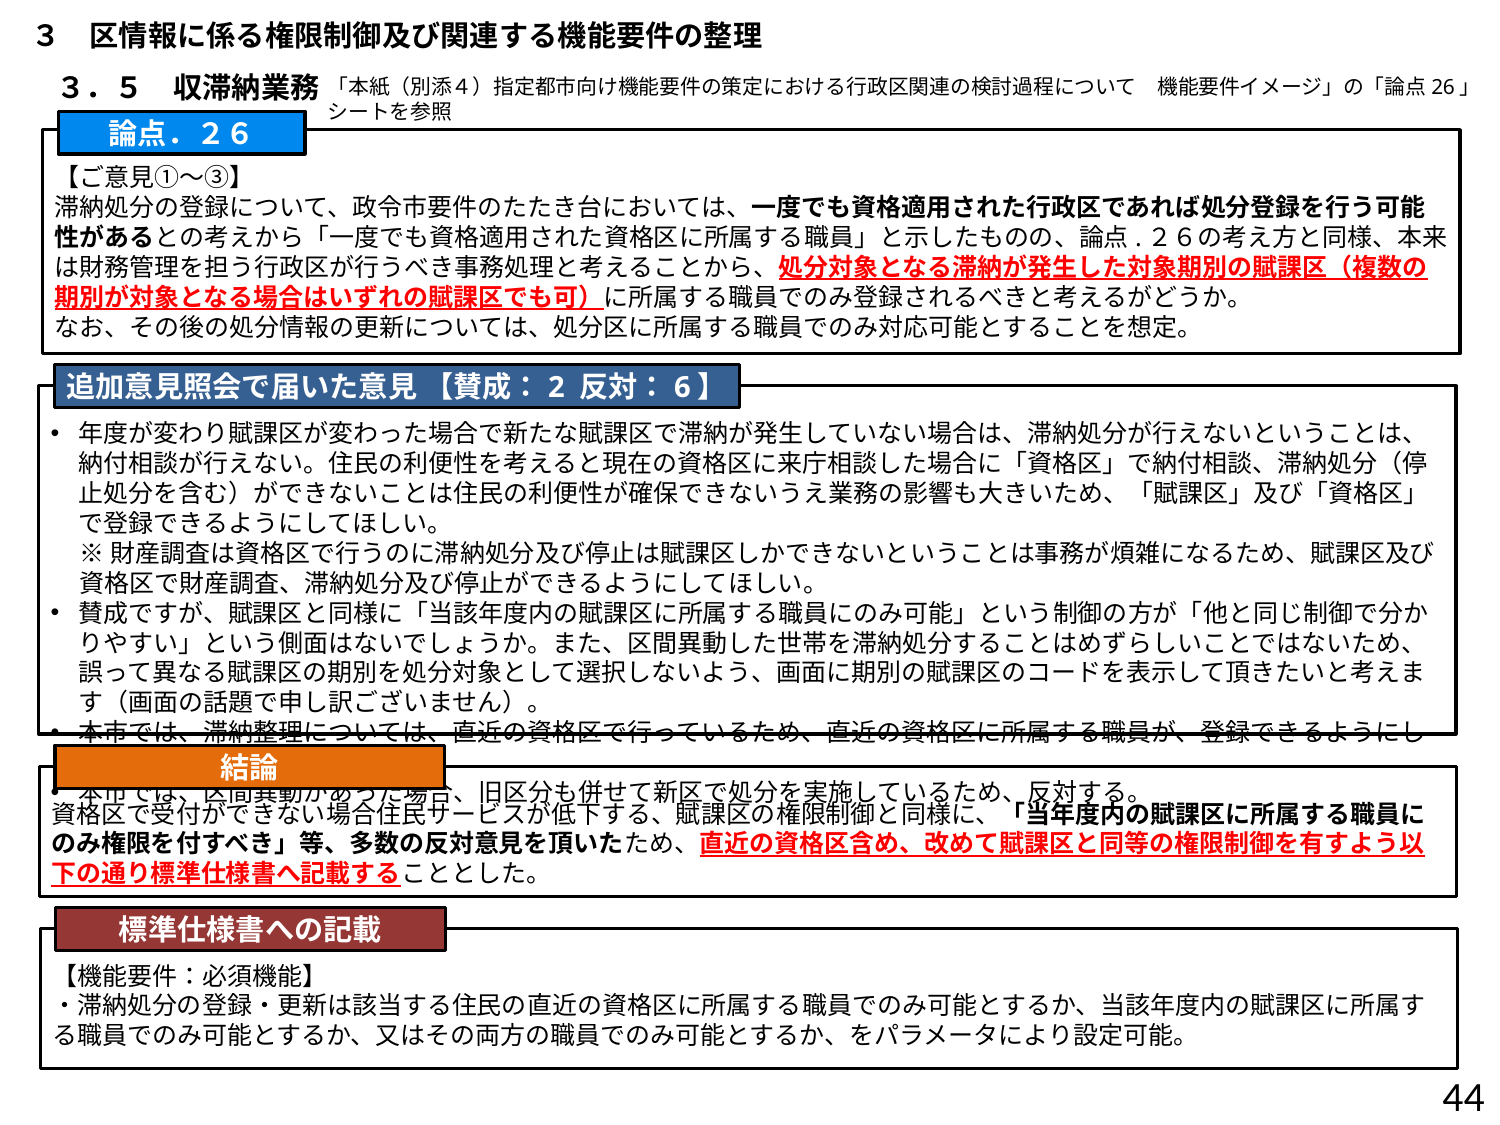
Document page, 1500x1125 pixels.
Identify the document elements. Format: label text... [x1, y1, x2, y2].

text_box 追加意見照会で届いた意見 【賛成：2 反対：6】 [52, 363, 741, 410]
text_box 【ご意見①～③】 滞納処分の登録について、政令市要件のたたき台においては、一度でも資格適用された行政区であれば処分登録を行う可能性があるとの考えから「一度でも資格適用された資格区に所属する職員」と示したものの、論点.２６の考え方と同様、本来は財務管理を担う行政区が行うべき事務処理と考えることから、処分対象となる滞納が発生した対象期別の賦課区（複数の期別が対象となる場合はいずれの賦課区でも可）に所属する職員でのみ登録されるべきと考えるがどうか。 なお、その後の処分情報の更新については、処分区に所属する職員でのみ対応可能とすることを想定。 [42, 129, 1460, 354]
text_box 標準仕様書への記載 [54, 905, 448, 952]
text_box ３ 区情報に係る権限制御及び関連する機能要件の整理 [16, 2, 1440, 49]
text_box 論点．２６ [56, 109, 307, 156]
text_box 「本紙（別添４）指定都市向け機能要件の策定における行政区関連の検討過程について 機能要件イメージ」の「論点26」シートを参照 [312, 58, 1500, 114]
text_box 資格区で受付ができない場合住民サービスが低下する、賦課区の権限制御と同様に、「当年度内の賦課区に所属する職員にのみ権限を付すべき」等、多数の反対意見を頂いたため、直近の資格区含め、改めて賦課区と同等の権限制御を有すよう以下の通り標準仕様書へ記載することとした。 [39, 766, 1457, 897]
slide_number 43 [1149, 1065, 1500, 1125]
text_box 【機能要件：必須機能】 ・滞納処分の登録・更新は該当する住民の直近の資格区に所属する職員でのみ可能とするか、当該年度内の賦課区に所属する職員でのみ可能とするか、又はその両方の職員でのみ可能とするか、をパラメータにより設定可能。 [40, 928, 1458, 1069]
text_box 結論 [53, 743, 447, 790]
text_box ３．５ 収滞納業務 [41, 54, 1465, 100]
text_box 年度が変わり賦課区が変わった場合で新たな賦課区で滞納が発生していない場合は、滞納処分が行えないということは、納付相談が行えない。住民の利便性を考えると現在の資格区に来庁相談した場合に「資格区」で納付相談、滞納処分（停止処分を含む）ができないことは住民の利便性が確保できないうえ業務の影響も大きいため、「賦課区」及び「資格区」で登録できるようにしてほしい。 ※財産調査は資格区で行うのに滞納処分及び停止は賦課区しかできないということは事務が煩雑になるため、賦課区及び資格区で財産調査、滞納処分及び停止ができるようにしてほしい。 賛成ですが、賦課区と同様に「当該年度内の賦課区に所属する職員にのみ可能」という制御の方が「他と同じ制御で分かりやすい」という側面はないでしょうか。また、区間異動した世帯を滞納処分することはめずらしいことではないため、誤って異なる賦課区の期別を処分対象として選択しないよう、画面に期別の賦課区のコードを表示して頂きたいと考えます（画面の話題で申し訳ございません）。 本市では、滞納整理については、直近の資格区で行っているため、直近の資格区に所属する職員が、登録できるようにしたい。 本市では、区間異動があった場合、旧区分も併せて新区で処分を実施しているため、反対する。 [38, 385, 1457, 735]
